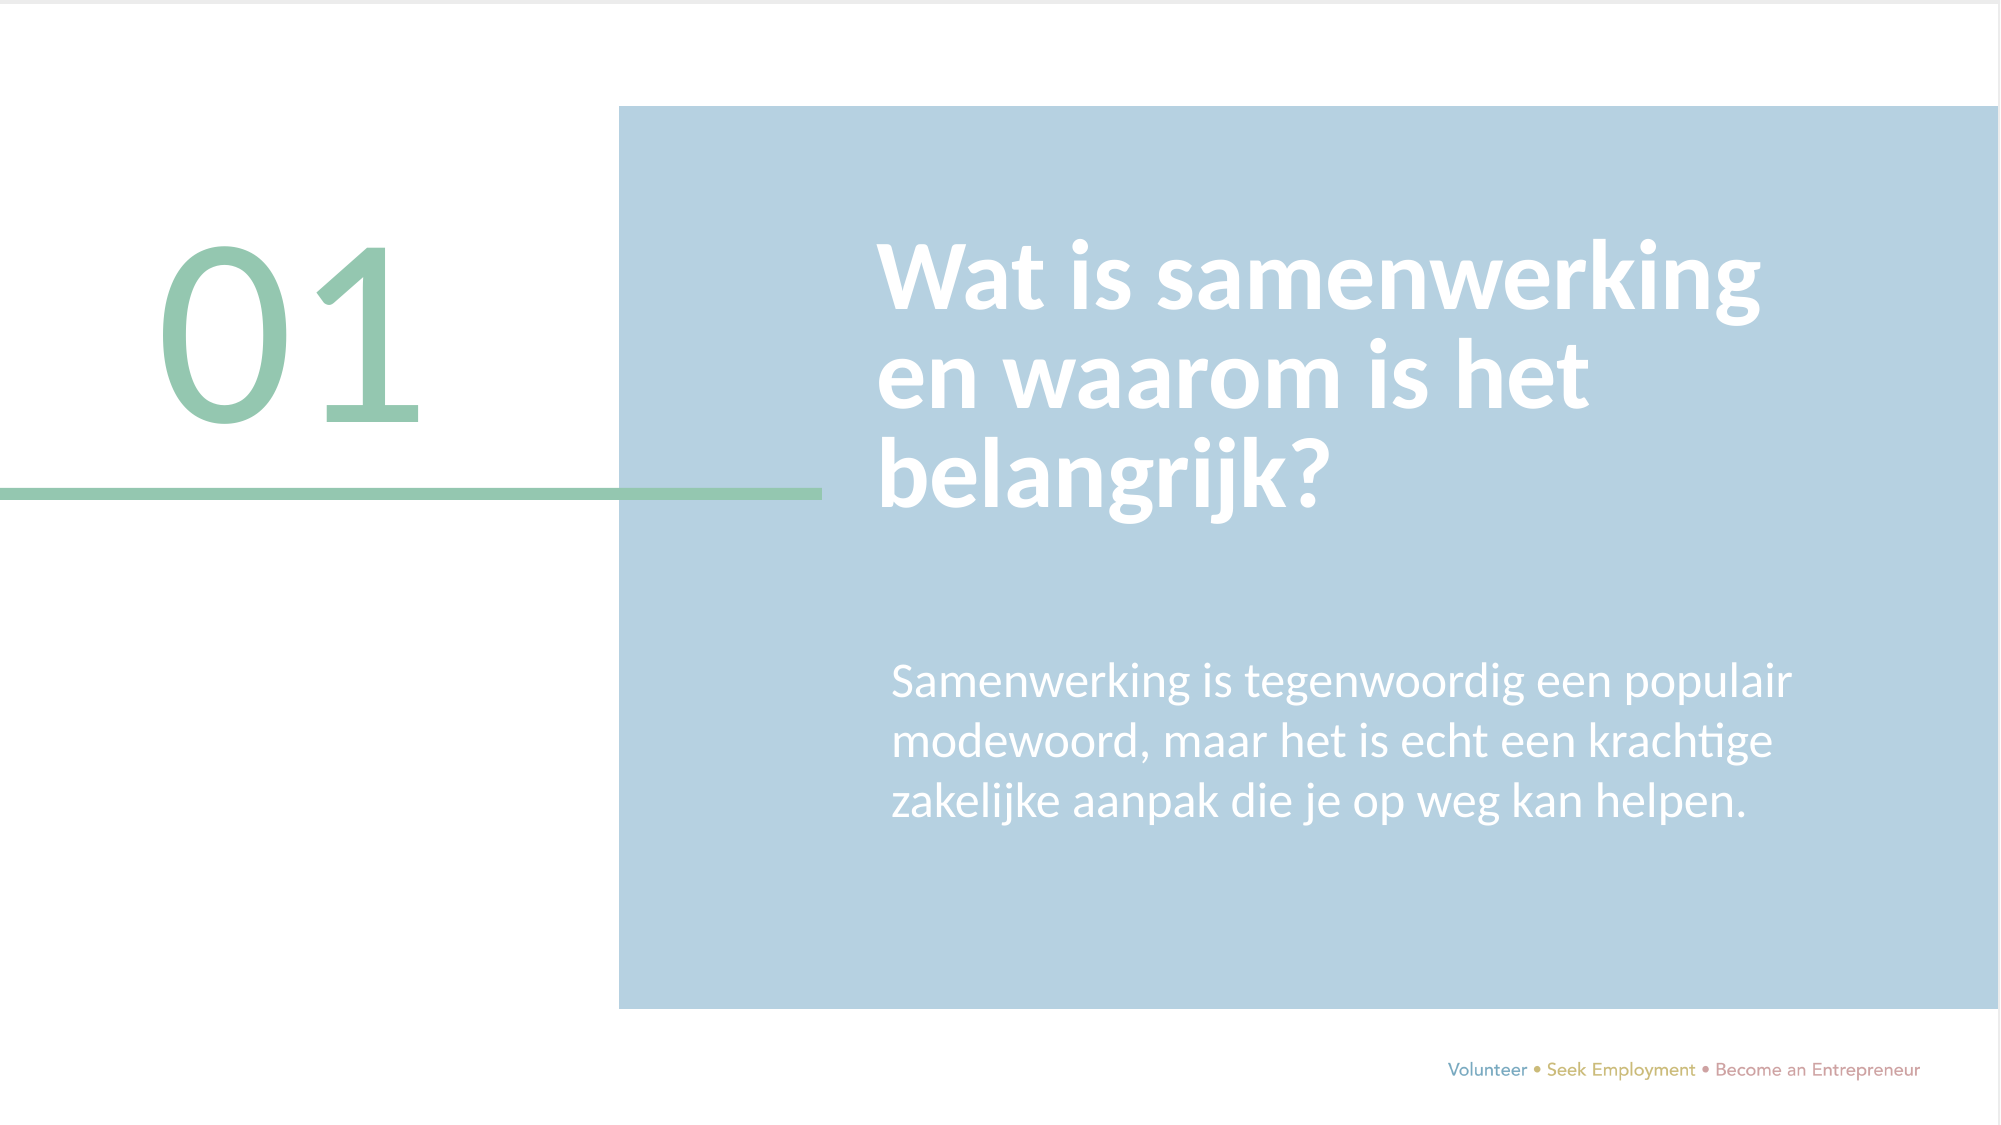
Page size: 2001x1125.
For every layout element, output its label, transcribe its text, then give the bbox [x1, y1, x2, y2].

text_box Samenwerking is tegenwoordig een populair modewoord, maar het is echt een krachtige zakelijke aanpak die je op weg kan helpen. [876, 639, 1820, 835]
list Wat is samenwerking en waarom is het belangrijk? [861, 222, 1837, 593]
list 01 [141, 180, 481, 277]
picture [1418, 1046, 1971, 1103]
